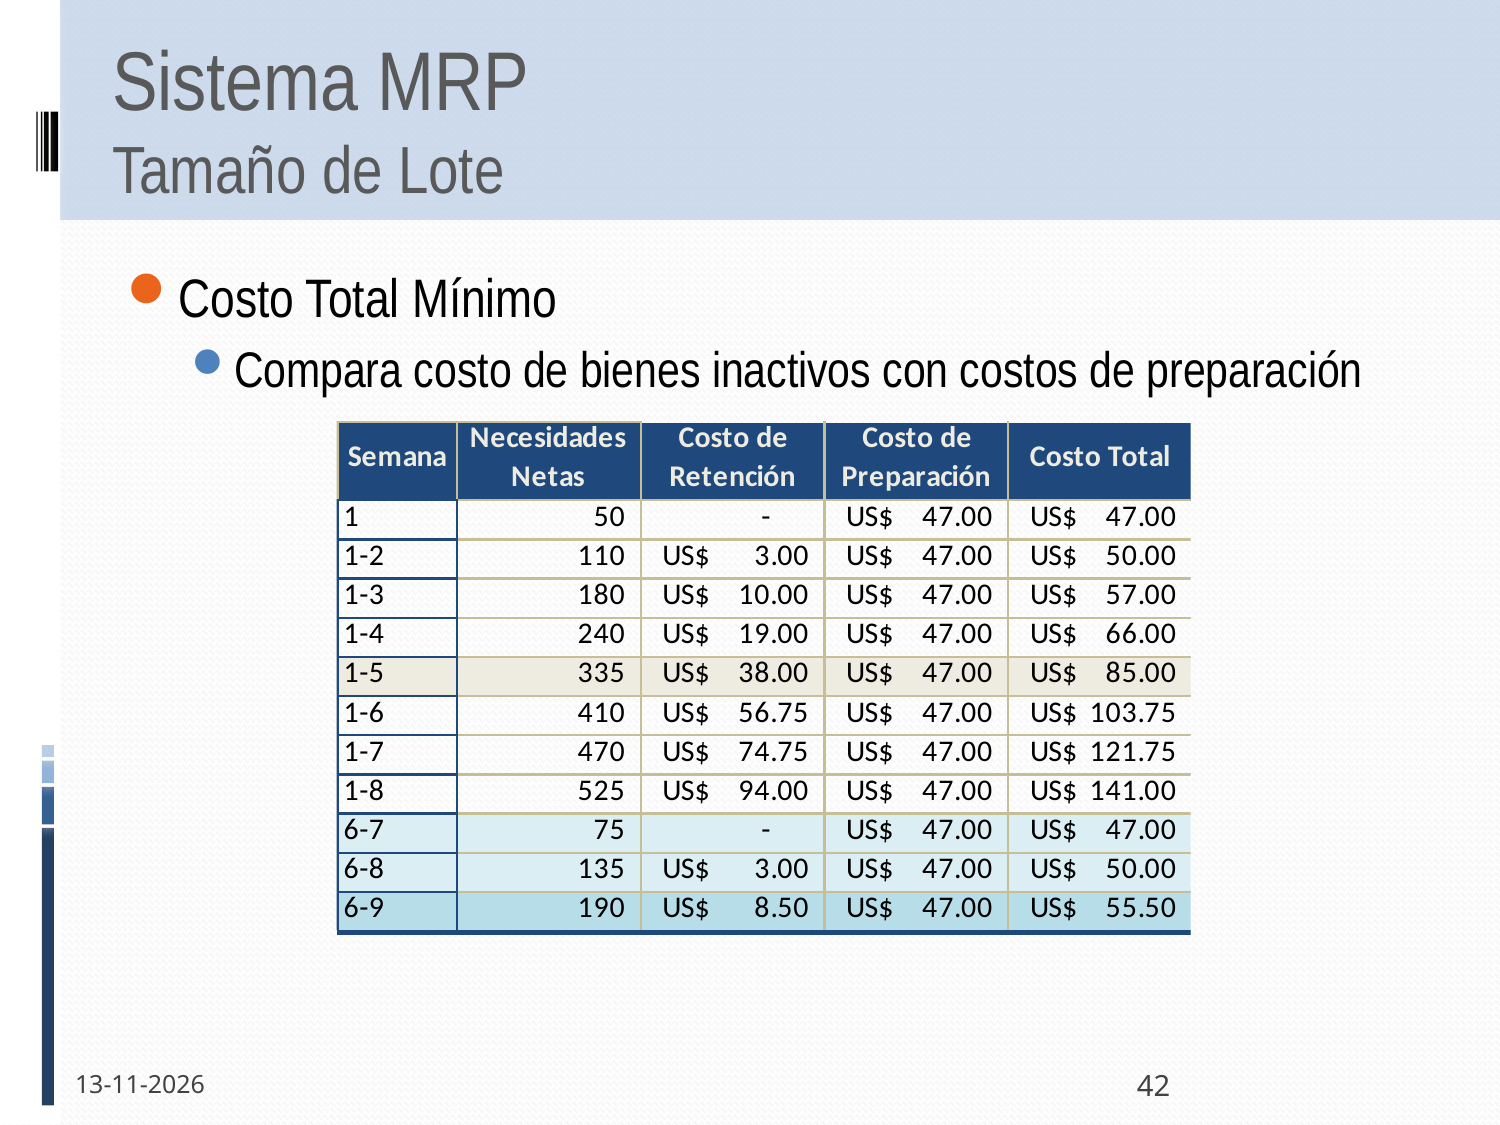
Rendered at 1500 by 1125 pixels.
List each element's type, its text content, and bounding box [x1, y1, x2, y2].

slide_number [75, 1042, 243, 1103]
title Sistema MRP Tamaño de Lote [111, 18, 1436, 207]
list Costo Total Mínimo Compara costo de bienes inactivos con costos de preparación [111, 255, 1436, 1038]
picture [336, 420, 1194, 975]
slide_number 42 [1045, 1046, 1171, 1107]
